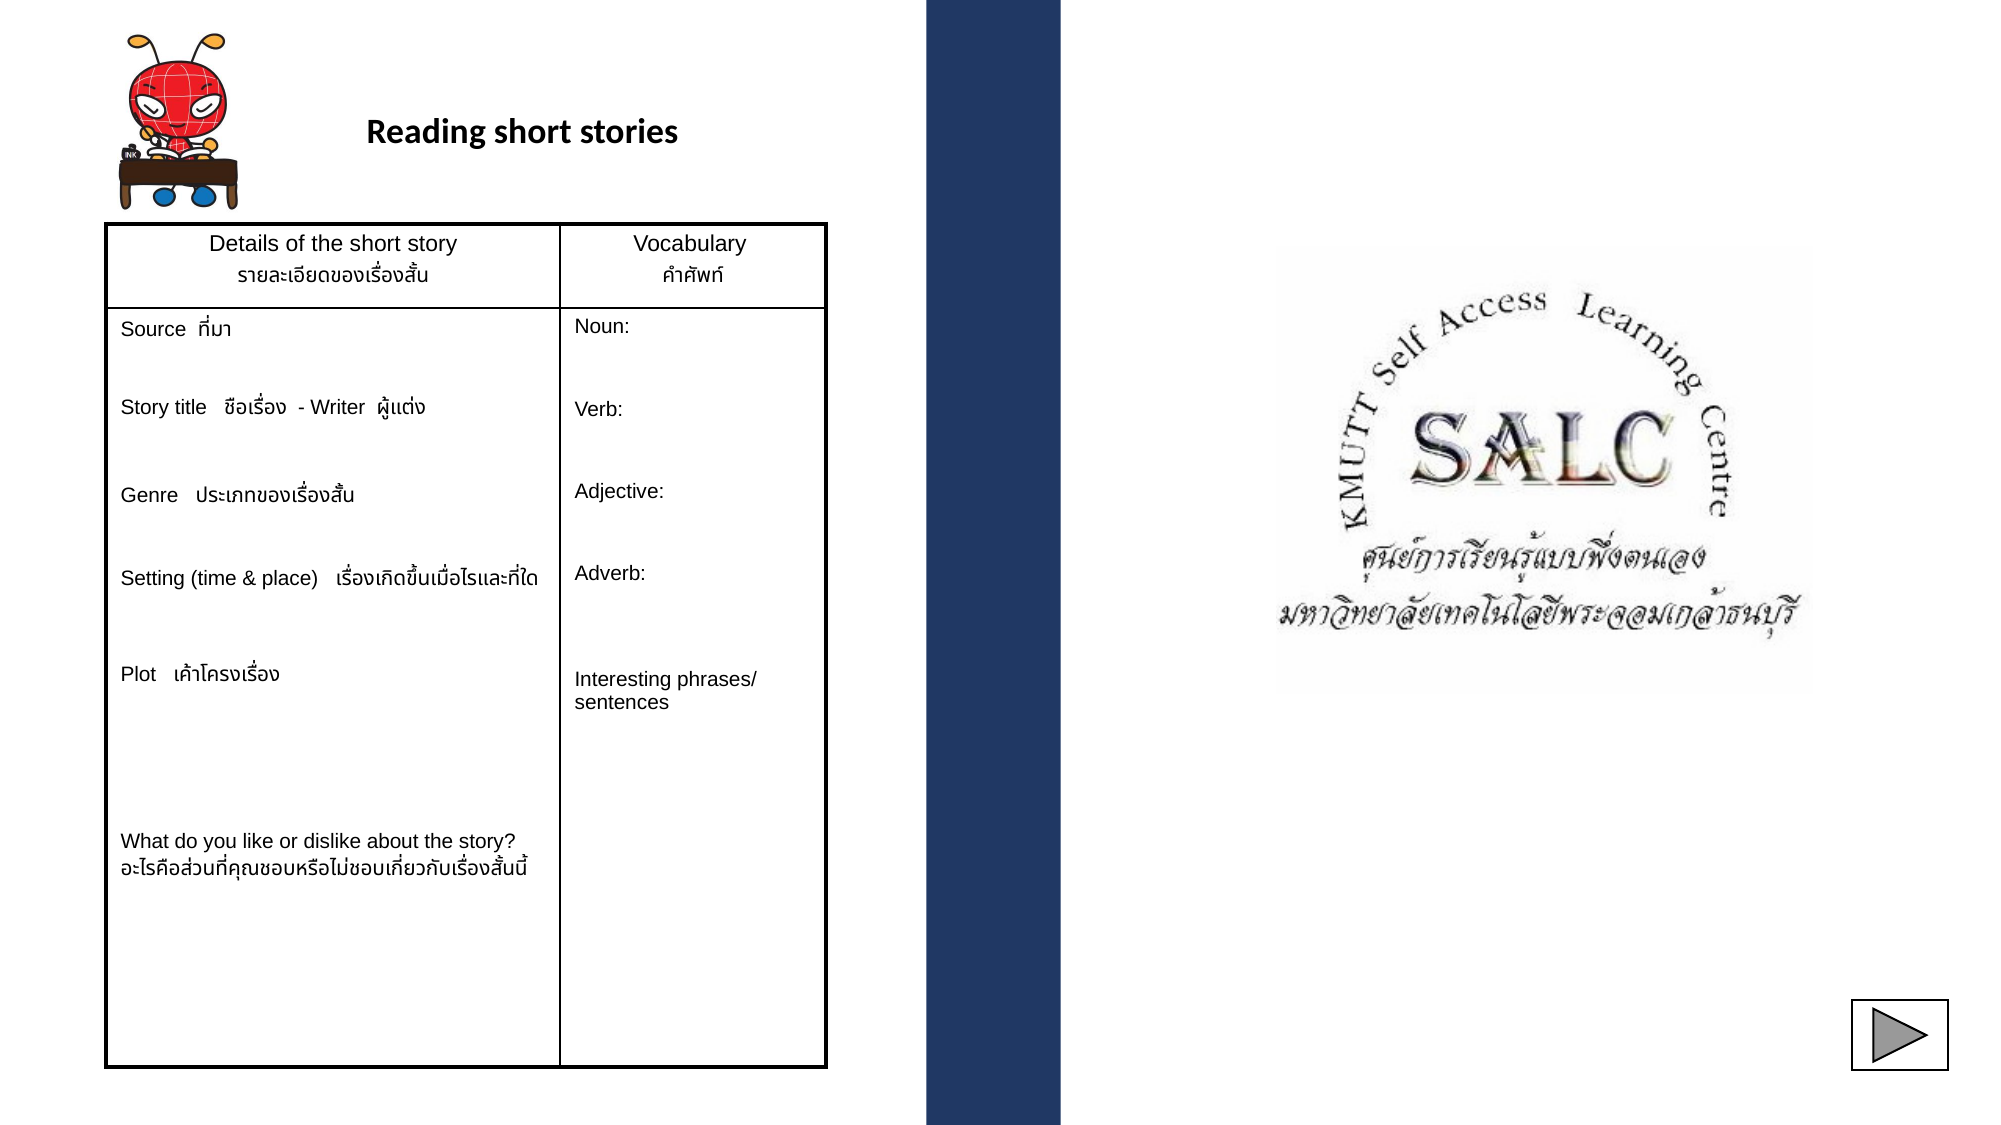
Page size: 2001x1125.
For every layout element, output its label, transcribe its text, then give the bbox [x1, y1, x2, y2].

picture [1276, 246, 1813, 694]
picture [117, 32, 242, 213]
table_header Details of the short story รายละเอียดของเรื่องสั้น [108, 226, 559, 307]
text_box [1851, 999, 1949, 1071]
text_box Reading short stories [297, 99, 748, 159]
table_cell Source ที่มา Story title ชือเรื่อง - Writer ผู้แต่ง Genre ประเภทของเรื่องสั้น Setting (time & place) เรื่องเกิดขึ้นเมื่อไรและที่ใด Plot เค้าโครงเรื่อง What do you like or dislike about the story? อะไรคือส่วนที่คุณชอบหรือไม่ชอบเกี่ยวกับเรื่องสั้นนี้ [108, 309, 559, 1065]
text_box [925, 0, 1062, 1125]
table_header Vocabulary คำศัพท์ [561, 226, 824, 307]
table_cell Noun: Verb: Adjective: Adverb: Interesting phrases/ sentences [561, 309, 824, 1065]
